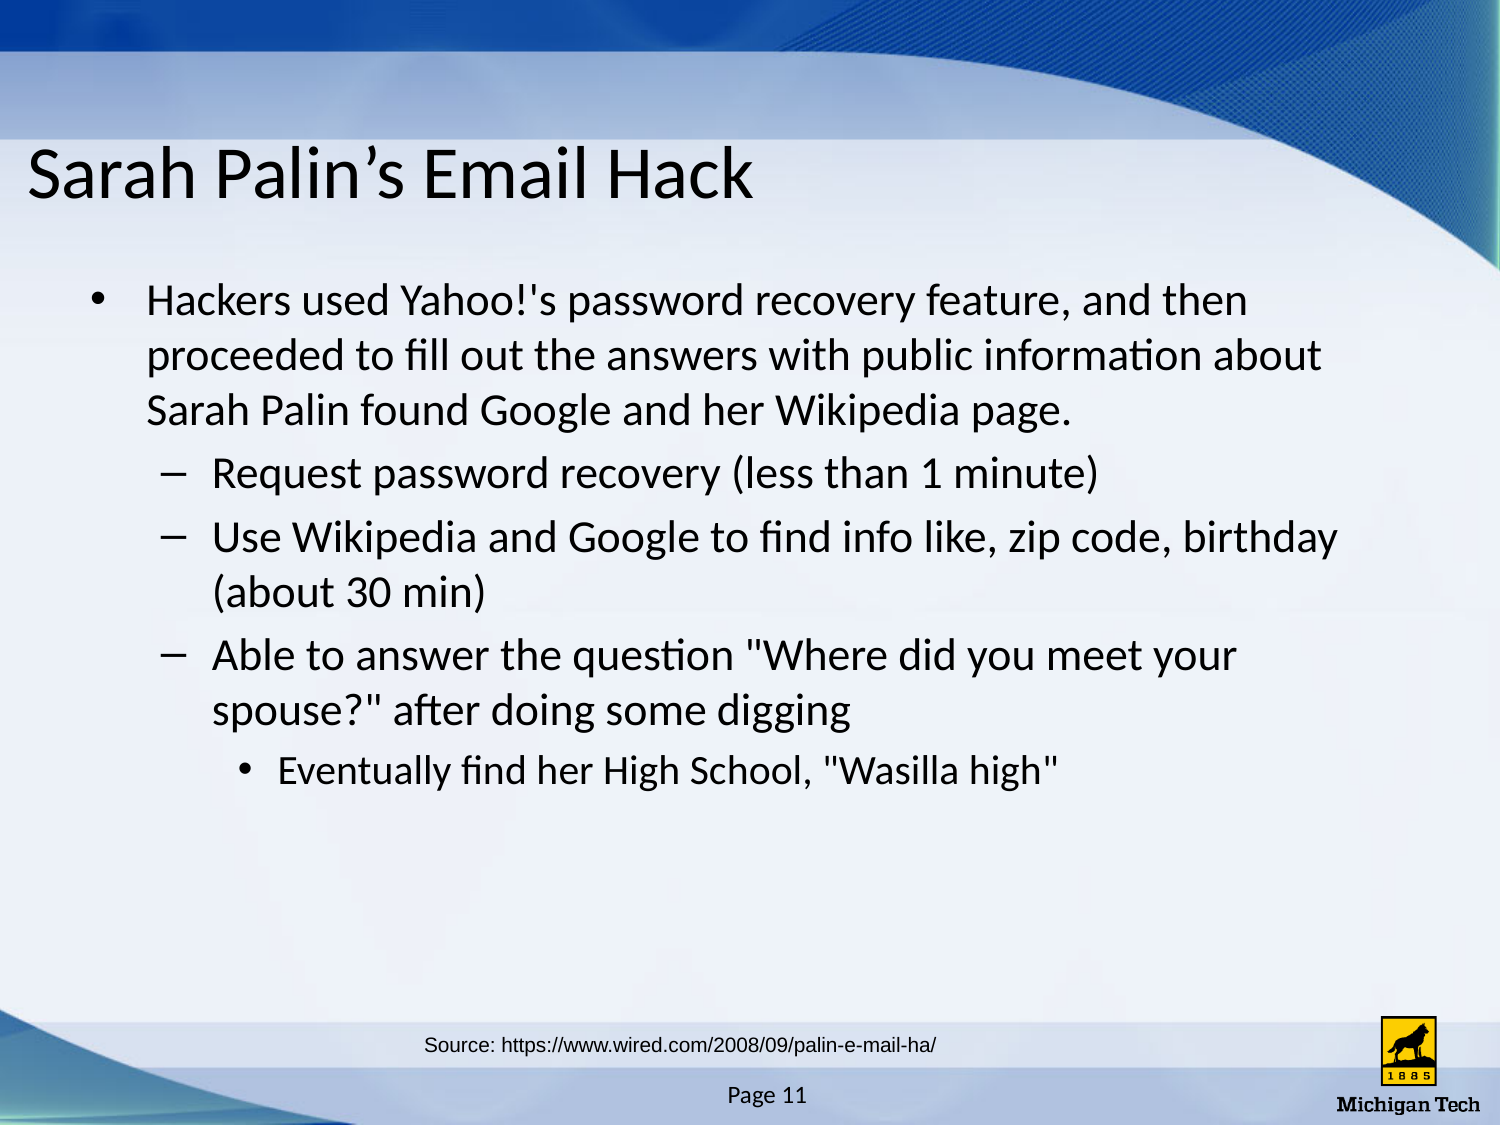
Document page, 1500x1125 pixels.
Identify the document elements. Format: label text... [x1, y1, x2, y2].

title Sarah Palin’s Email Hack [12, 75, 1263, 263]
list Hackers used Yahoo!'s password recovery feature, and then proceeded to fill out the answers with public information about Sarah Palin found Google and her Wikipedia page. Request password recovery (less than 1 minute) Use Wikipedia and Google to find info like, zip code, birthday (about 30 min) Able to answer the question "Where did you meet your spouse?" after doing some digging Eventually find her High School, "Wasilla high" [75, 262, 1425, 1063]
picture [0, 0, 1500, 1125]
text_box Source: https://www.wired.com/2008/09/palin-e-mail-ha/ [409, 1024, 1169, 1065]
